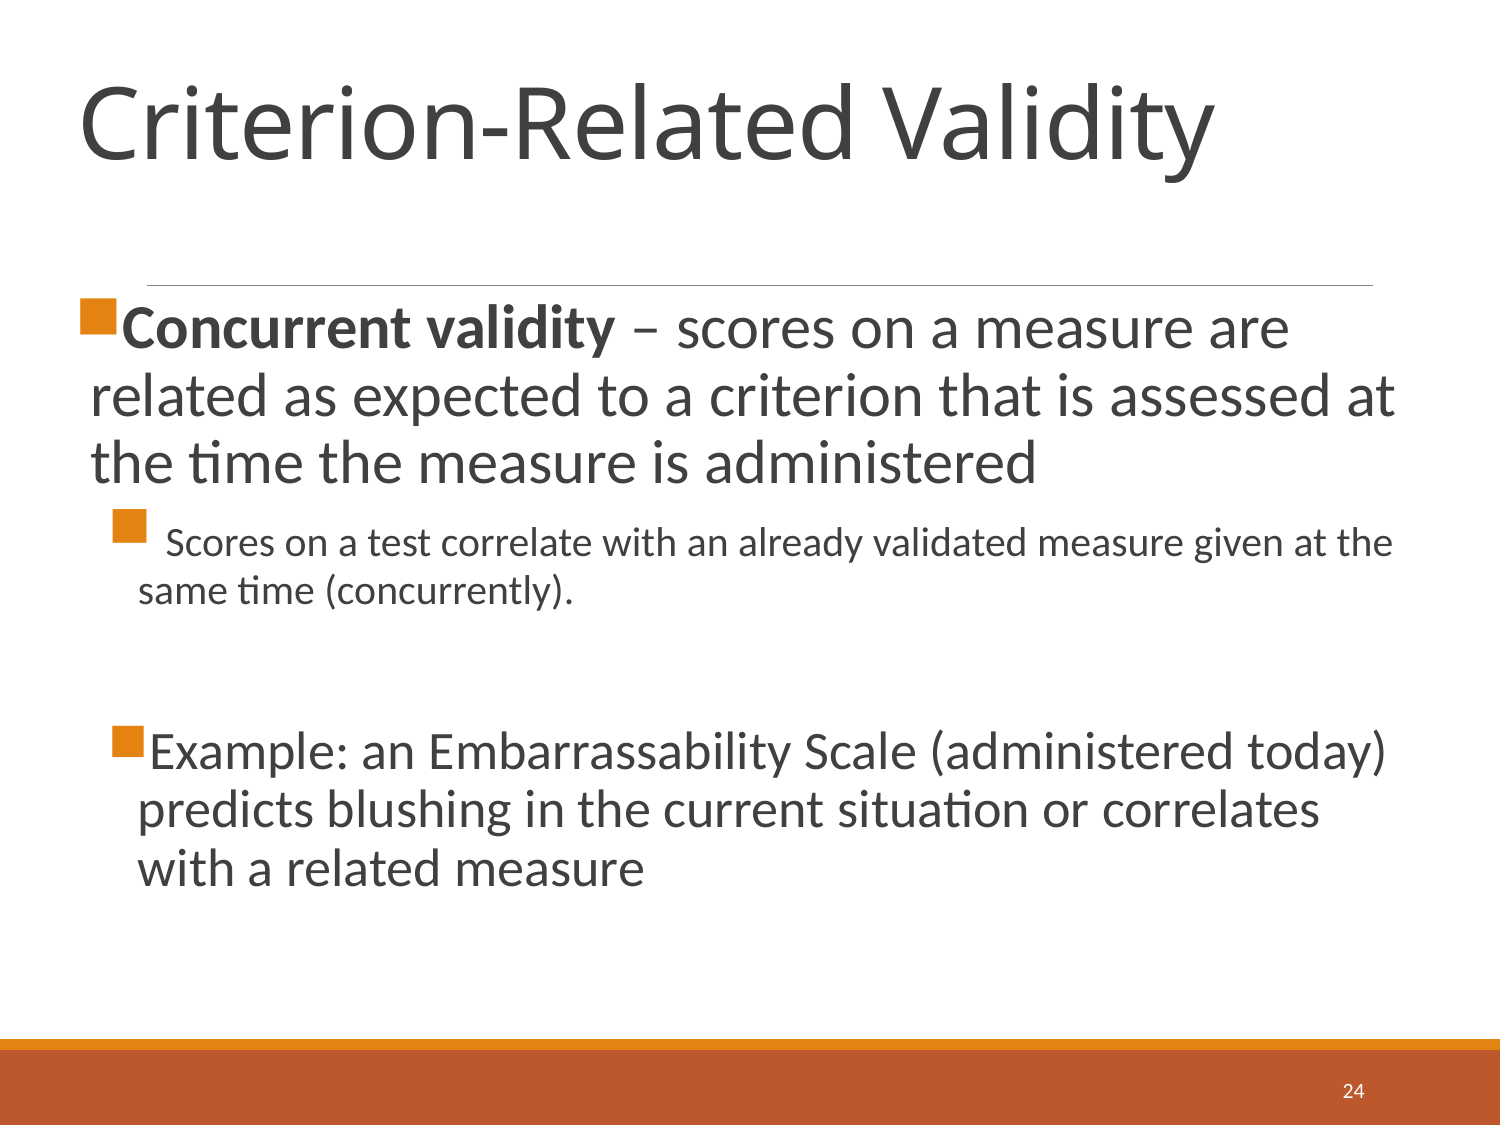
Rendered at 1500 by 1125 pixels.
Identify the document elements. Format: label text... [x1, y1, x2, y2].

title Criterion-Related Validity [62, 0, 1413, 188]
text_box [975, 1046, 1450, 1125]
slide_number 24 [1218, 1059, 1380, 1120]
list Concurrent validity – scores on a measure are related as expected to a criterion that is assessed at the time the measure is administered Scores on a test correlate with an already validated measure given at the same time (concurrently). Example: an Embarrassability Scale (administered today) predicts blushing in the current situation or correlates with a related measure [75, 287, 1425, 1025]
